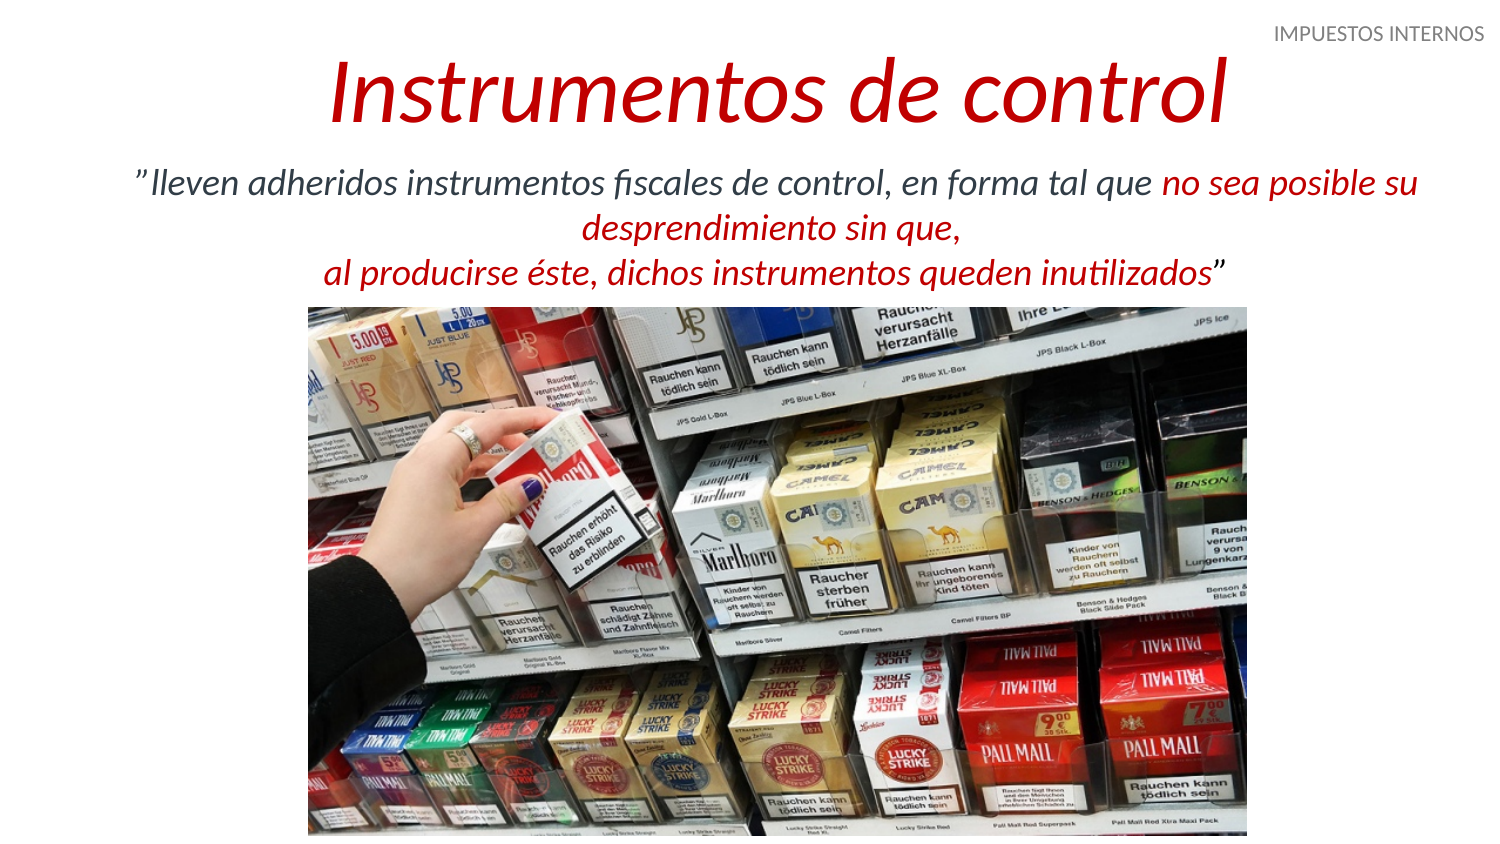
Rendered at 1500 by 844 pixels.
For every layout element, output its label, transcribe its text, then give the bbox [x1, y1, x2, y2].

picture [308, 307, 1247, 836]
text_box Instrumentos de control [312, 21, 1329, 149]
text_box IMPUESTOS INTERNOS [820, 11, 1500, 59]
text_box ”lleven adheridos instrumentos fiscales de control, en forma tal que no sea posible su desprendimiento sin que, al producirse éste, dichos instrumentos queden inutilizados” [83, 150, 1461, 300]
